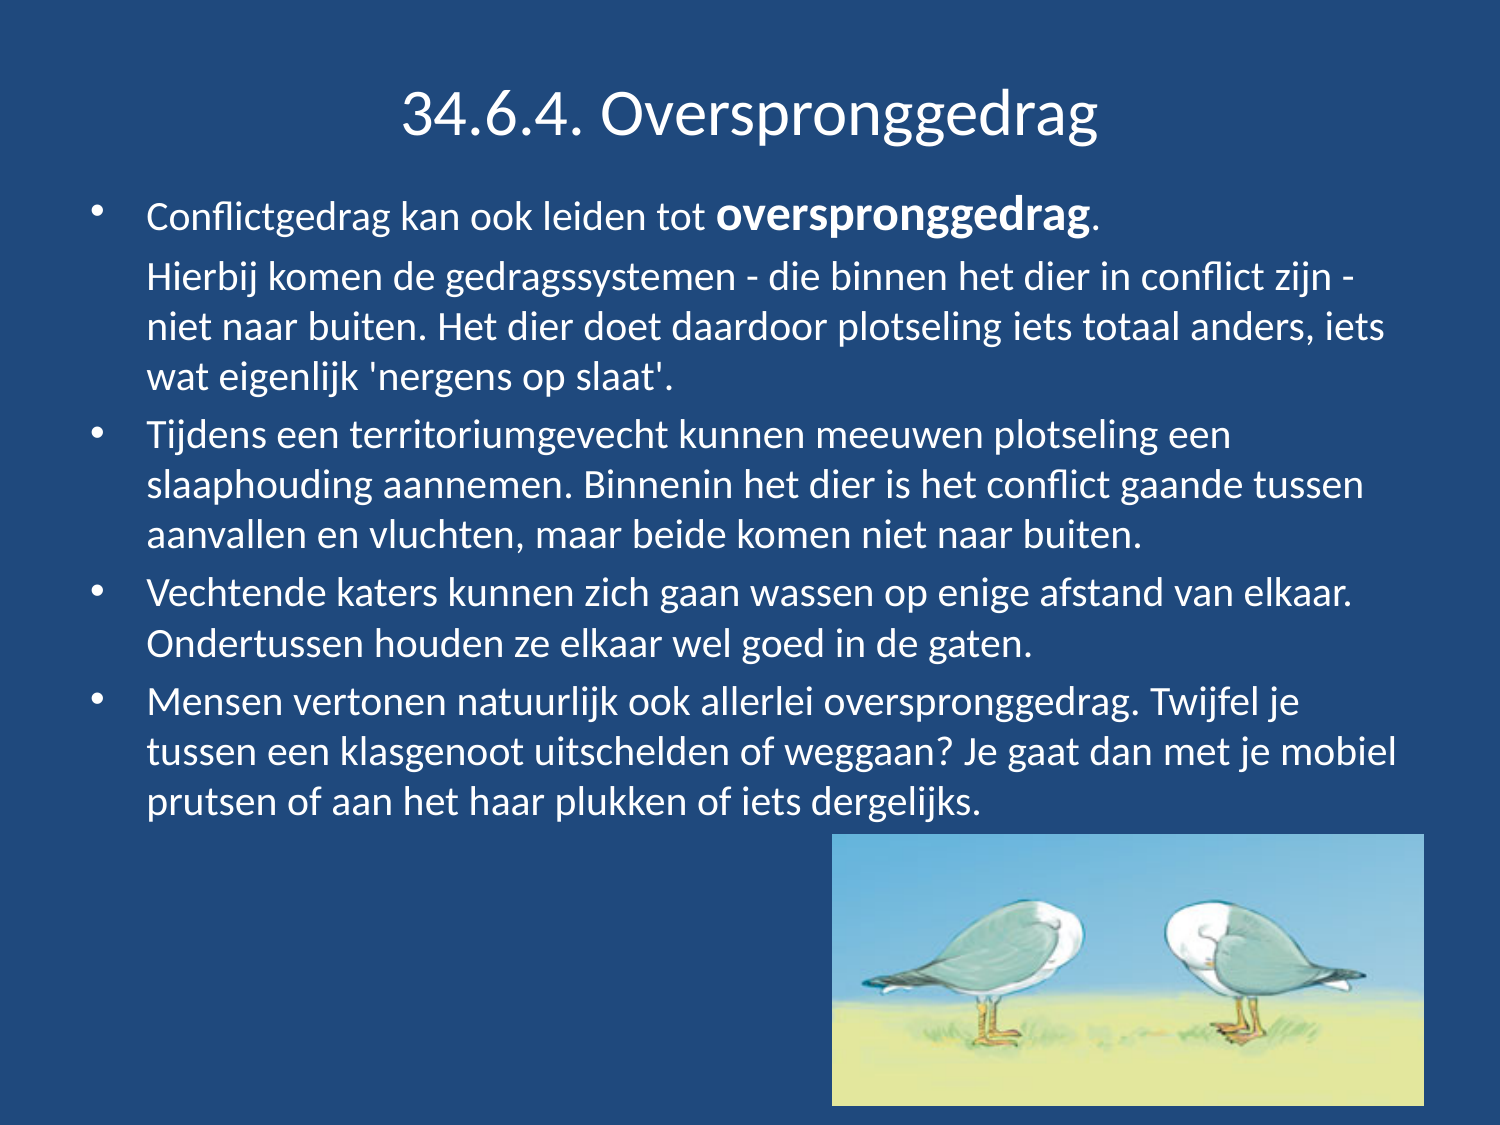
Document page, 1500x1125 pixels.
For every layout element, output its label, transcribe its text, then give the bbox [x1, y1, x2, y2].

list Conflictgedrag kan ook leiden tot overspronggedrag. Hierbij komen de gedragssystemen - die binnen het dier in conflict zijn - niet naar buiten. Het dier doet daardoor plotseling iets totaal anders, iets wat eigenlijk 'nergens op slaat'. Tijdens een territoriumgevecht kunnen meeuwen plotseling een slaaphouding aannemen. Binnenin het dier is het conflict gaande tussen aanvallen en vluchten, maar beide komen niet naar buiten. Vechtende katers kunnen zich gaan wassen op enige afstand van elkaar. Ondertussen houden ze elkaar wel goed in de gaten. Mensen vertonen natuurlijk ook allerlei overspronggedrag. Twijfel je tussen een klasgenoot uitschelden of weggaan? Je gaat dan met je mobiel prutsen of aan het haar plukken of iets dergelijks. [75, 172, 1425, 1083]
title 34.6.4. Overspronggedrag [75, 45, 1425, 172]
picture [832, 833, 1424, 1107]
